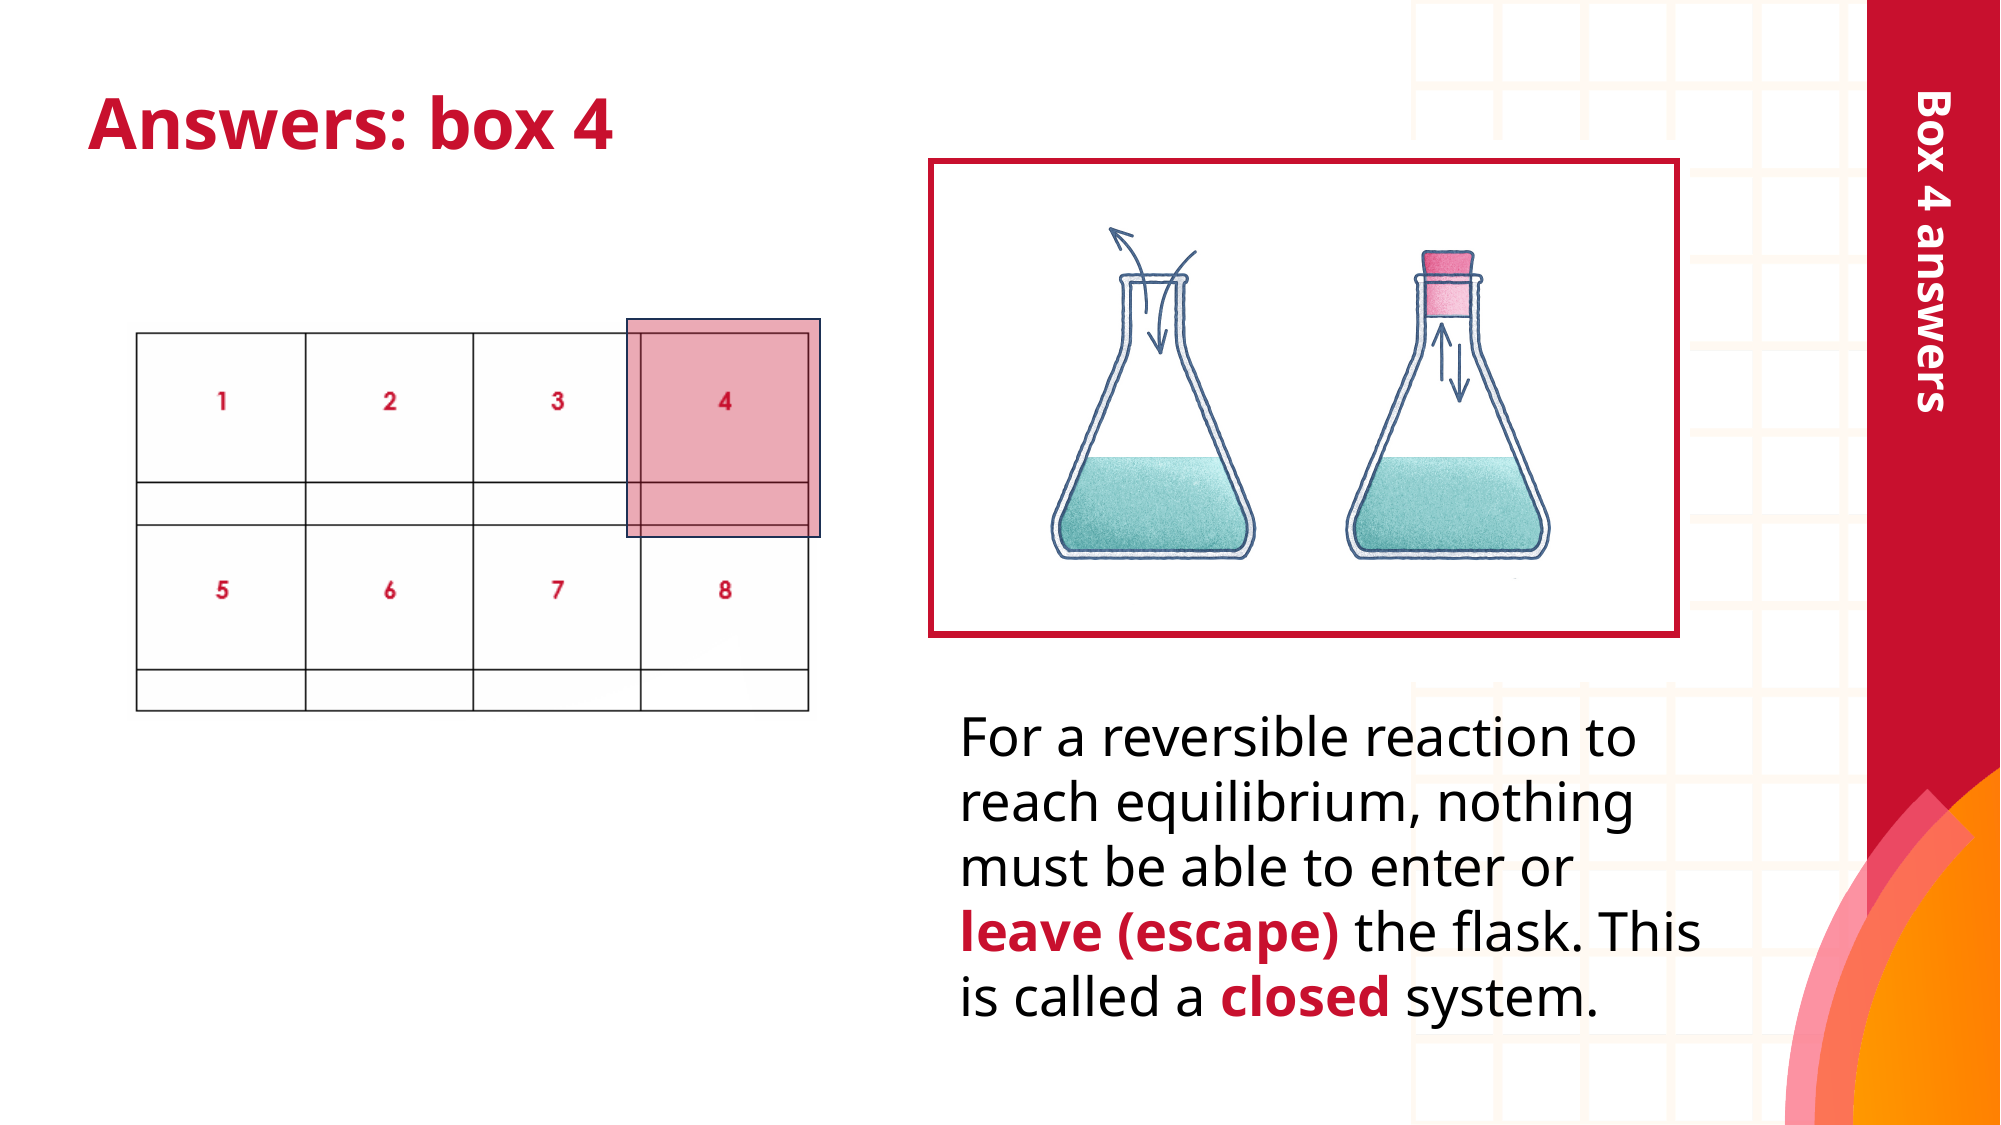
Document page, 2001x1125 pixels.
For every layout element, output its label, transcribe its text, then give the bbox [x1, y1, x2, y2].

list For a reversible reaction to reach equilibrium, nothing must be able to enter or leave (escape) the flask. This is called a closed system. [959, 702, 1743, 1031]
picture [127, 322, 817, 721]
text_box [626, 318, 821, 538]
text_box Box 4 answers [1867, 88, 2000, 765]
picture [930, 0, 2000, 1125]
title Answers: box 4 [88, 88, 1743, 161]
